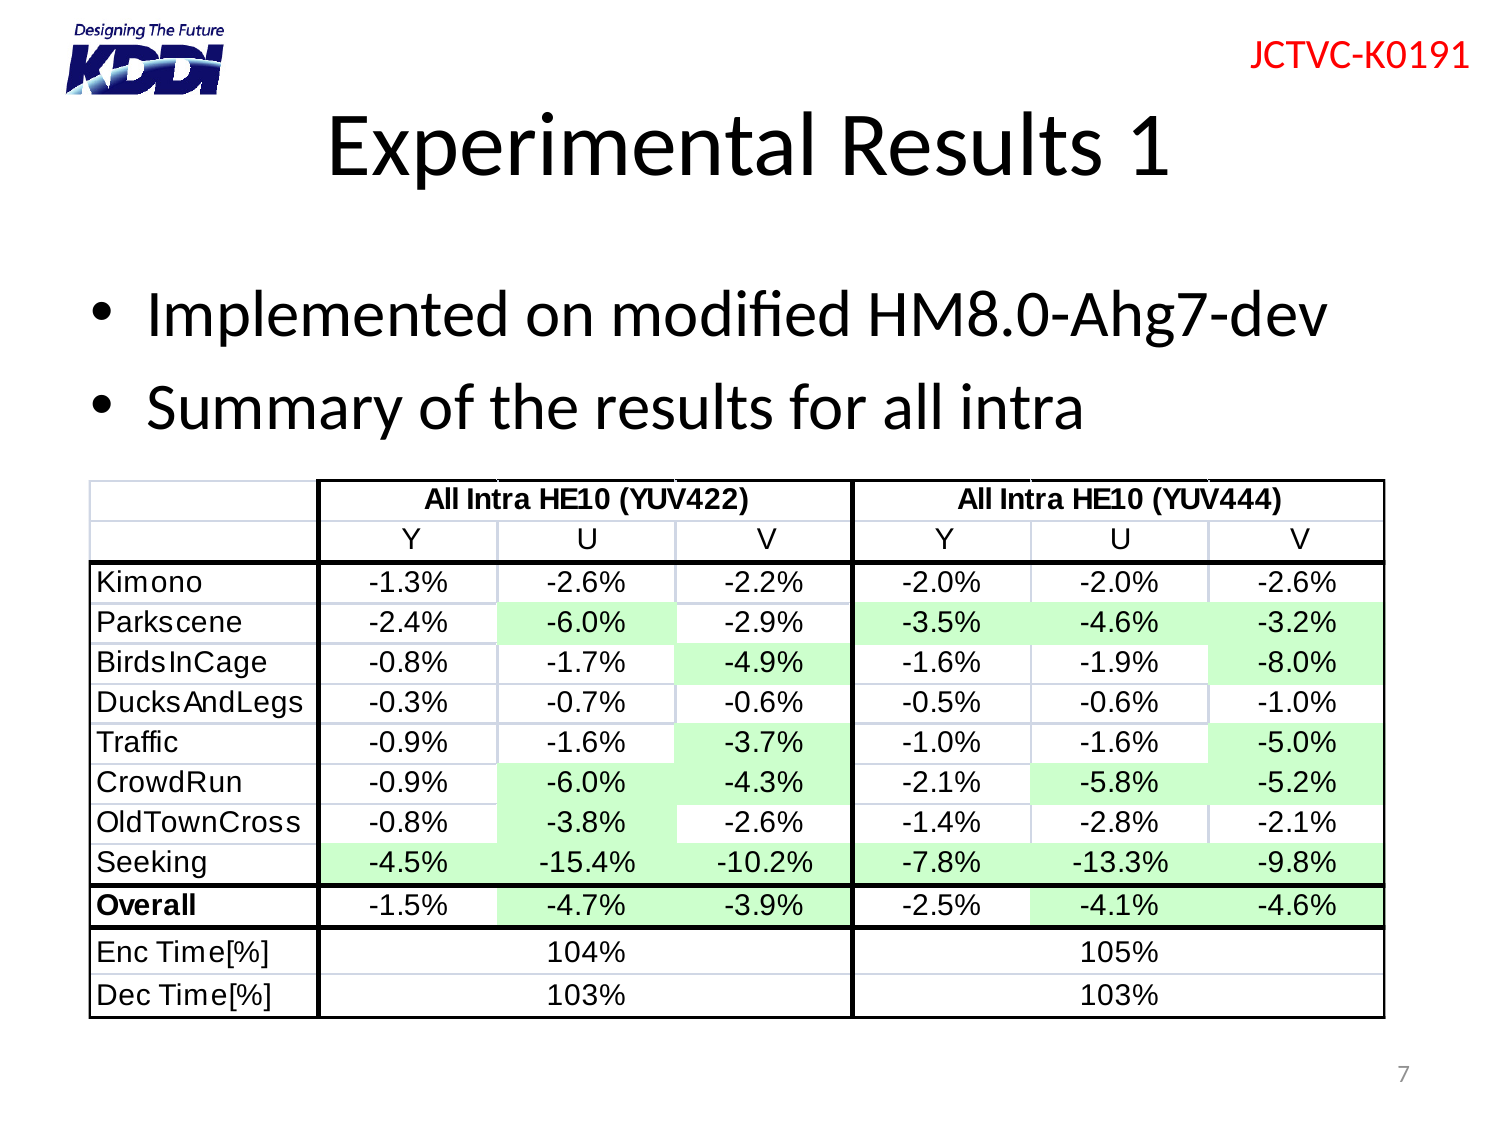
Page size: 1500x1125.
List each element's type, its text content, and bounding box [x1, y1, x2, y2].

list Implemented on modified HM8.0-Ahg7-dev Summary of the results for all intra [74, 262, 1426, 1006]
title Experimental Results 1 [74, 44, 1426, 233]
picture [88, 479, 1389, 1021]
picture [61, 18, 236, 100]
slide_number 7 [1074, 1042, 1425, 1103]
